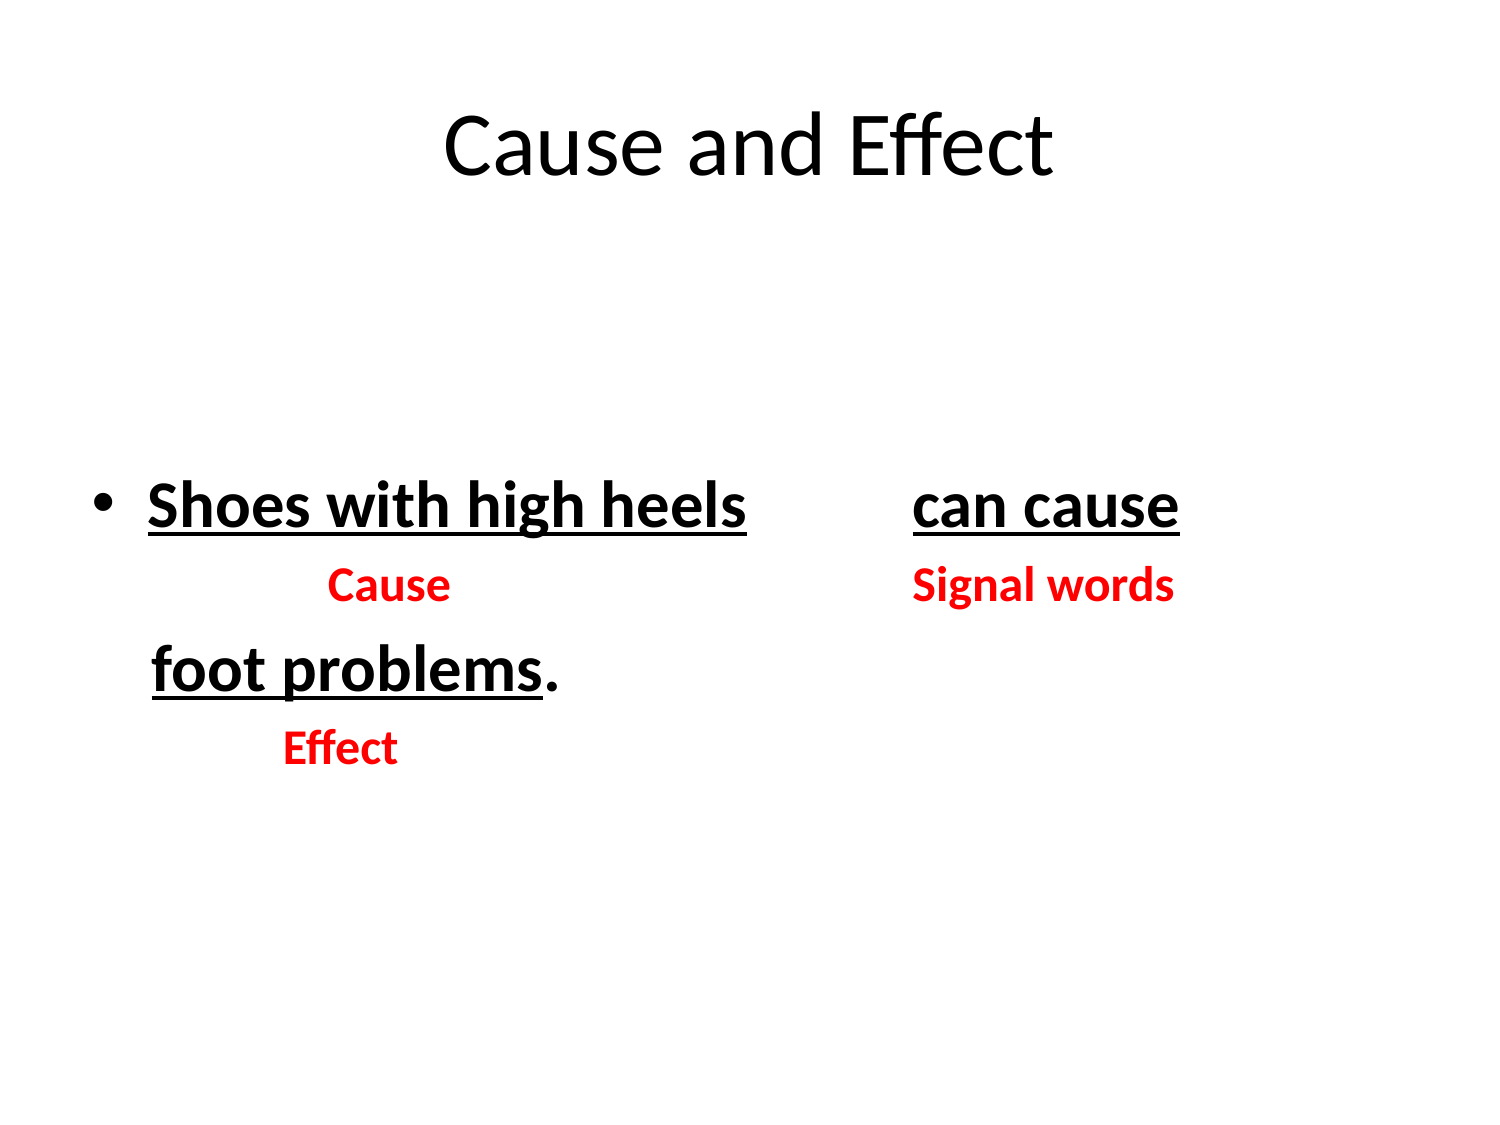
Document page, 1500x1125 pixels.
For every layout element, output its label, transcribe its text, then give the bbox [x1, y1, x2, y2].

list Shoes with high heels can cause Cause Signal words foot problems. Effect [76, 267, 1427, 1010]
title Cause and Effect [75, 45, 1425, 233]
